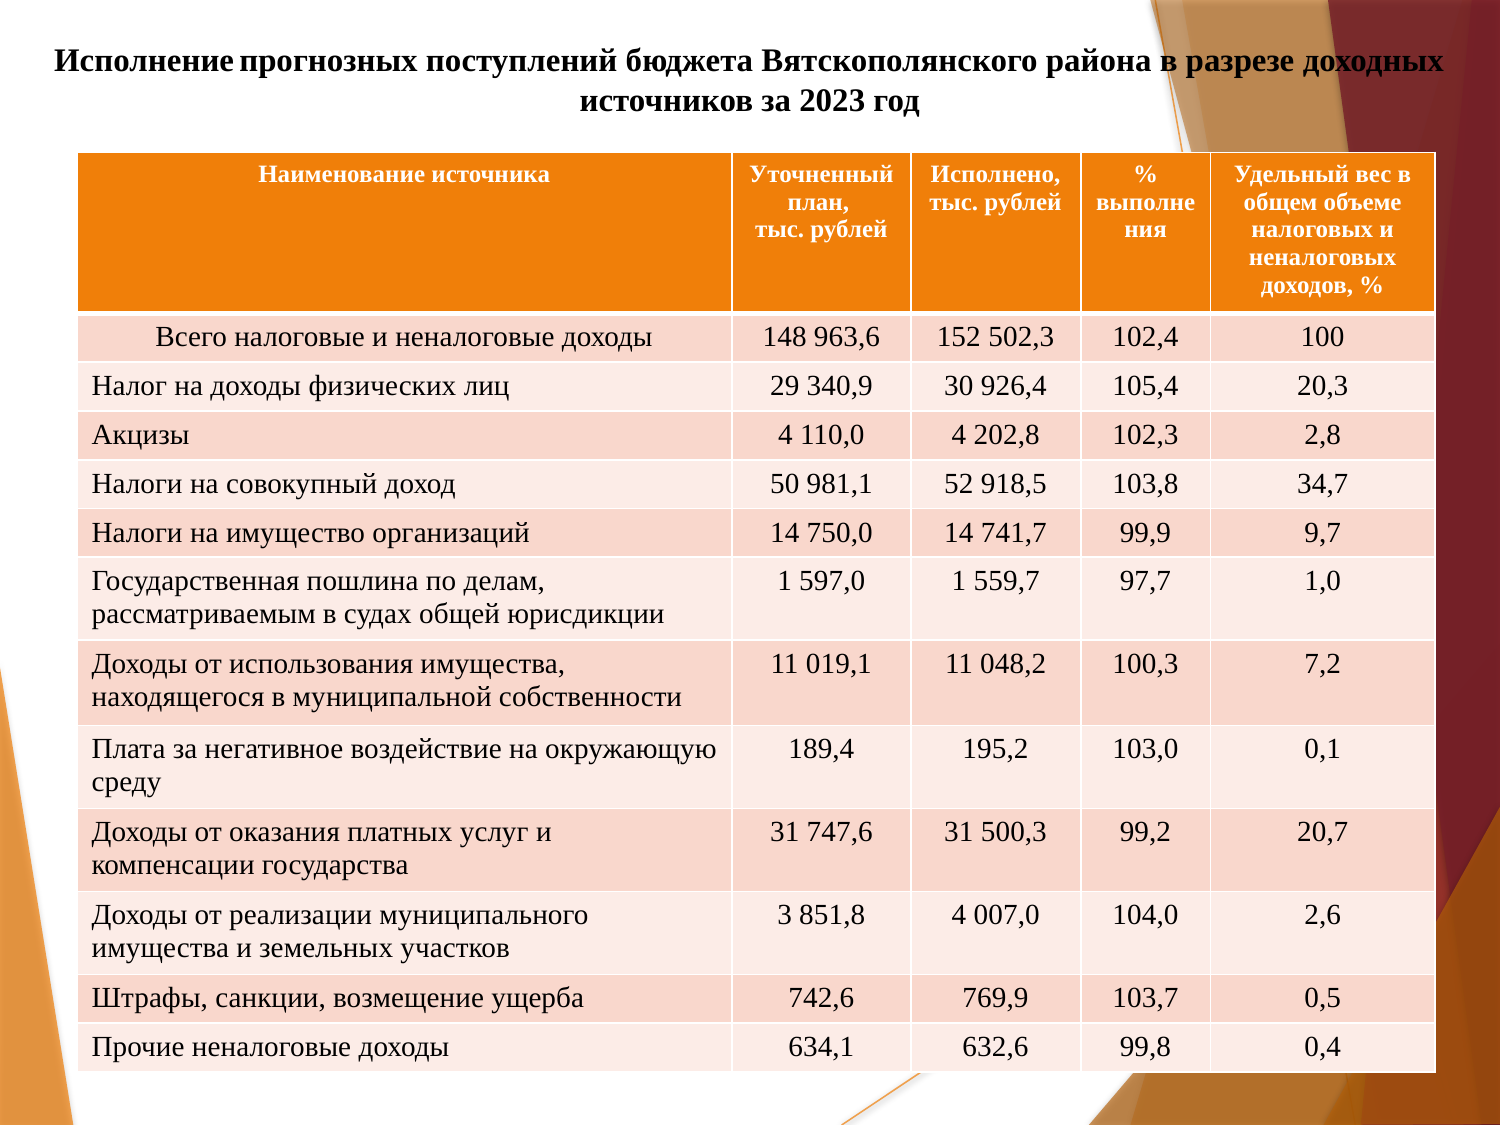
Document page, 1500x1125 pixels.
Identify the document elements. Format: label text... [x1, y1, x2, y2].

table_cell 97,7 [1082, 558, 1210, 639]
table_cell 31 747,6 [733, 809, 910, 891]
table_cell 1 597,0 [733, 558, 910, 639]
table_cell 632,6 [912, 1024, 1080, 1071]
table_cell 742,6 [733, 975, 910, 1022]
table_cell Штрафы, санкции, возмещение ущерба [78, 975, 731, 1022]
table_cell Плата за негативное воздействие на окружающую среду [78, 726, 731, 808]
table_cell 4 007,0 [912, 892, 1080, 974]
table_cell 34,7 [1211, 461, 1434, 508]
table_cell 0,5 [1211, 975, 1434, 1022]
table_cell 102,3 [1082, 412, 1210, 459]
table_cell 52 918,5 [912, 461, 1080, 508]
table_cell 20,7 [1211, 809, 1434, 891]
table_cell 1,0 [1211, 558, 1434, 639]
table_cell 14 741,7 [912, 509, 1080, 556]
table_cell 195,2 [912, 726, 1080, 808]
table_cell Всего налоговые и неналоговые доходы [78, 316, 731, 361]
table_cell Доходы от реализации муниципального имущества и земельных участков [78, 892, 731, 974]
table_cell 99,2 [1082, 809, 1210, 891]
table_cell 100 [1211, 316, 1434, 361]
table_header Наименование источника [78, 153, 731, 311]
title Исполнение прогнозных поступлений бюджета Вятскополянского района в разрезе доходных источников за 2023 год [0, 30, 1500, 126]
table_cell 104,0 [1082, 892, 1210, 974]
table_cell 105,4 [1082, 363, 1210, 410]
table_cell 0,1 [1211, 726, 1434, 808]
table_cell 99,8 [1082, 1024, 1210, 1071]
table_cell Налог на доходы физических лиц [78, 363, 731, 410]
table_cell Государственная пошлина по делам, рассматриваемым в судах общей юрисдикции [78, 558, 731, 639]
table_cell 50 981,1 [733, 461, 910, 508]
table_cell 103,8 [1082, 461, 1210, 508]
table_cell 2,6 [1211, 892, 1434, 974]
table_cell 634,1 [733, 1024, 910, 1071]
table_cell 100,3 [1082, 641, 1210, 725]
table_cell 7,2 [1211, 641, 1434, 725]
table_header Удельный вес в общем объеме налоговых и неналоговых доходов, % [1211, 153, 1434, 311]
table_cell 103,7 [1082, 975, 1210, 1022]
table_cell 99,9 [1082, 509, 1210, 556]
table_cell 769,9 [912, 975, 1080, 1022]
table_cell 0,4 [1211, 1024, 1434, 1071]
table_cell 148 963,6 [733, 316, 910, 361]
table_cell 1 559,7 [912, 558, 1080, 639]
table_cell Акцизы [78, 412, 731, 459]
table_cell 30 926,4 [912, 363, 1080, 410]
table_cell 2,8 [1211, 412, 1434, 459]
table_cell 4 110,0 [733, 412, 910, 459]
table_cell 11 019,1 [733, 641, 910, 725]
table_header Уточненный план, тыс. рублей [733, 153, 910, 311]
table_header Исполнено, тыс. рублей [912, 153, 1080, 311]
table_cell 11 048,2 [912, 641, 1080, 725]
table_cell Доходы от использования имущества, находящегося в муниципальной собственности [78, 641, 731, 725]
table_cell 29 340,9 [733, 363, 910, 410]
table_cell Налоги на имущество организаций [78, 509, 731, 556]
table_cell Налоги на совокупный доход [78, 461, 731, 508]
table_cell 9,7 [1211, 509, 1434, 556]
table_cell 102,4 [1082, 316, 1210, 361]
table_cell 152 502,3 [912, 316, 1080, 361]
table_cell 3 851,8 [733, 892, 910, 974]
table_header % выполнения [1082, 153, 1210, 311]
table_cell 14 750,0 [733, 509, 910, 556]
table_cell 20,3 [1211, 363, 1434, 410]
table_cell 4 202,8 [912, 412, 1080, 459]
table_cell Доходы от оказания платных услуг и компенсации государства [78, 809, 731, 891]
table_cell Прочие неналоговые доходы [78, 1024, 731, 1071]
table_cell 103,0 [1082, 726, 1210, 808]
table_cell 31 500,3 [912, 809, 1080, 891]
table_cell 189,4 [733, 726, 910, 808]
